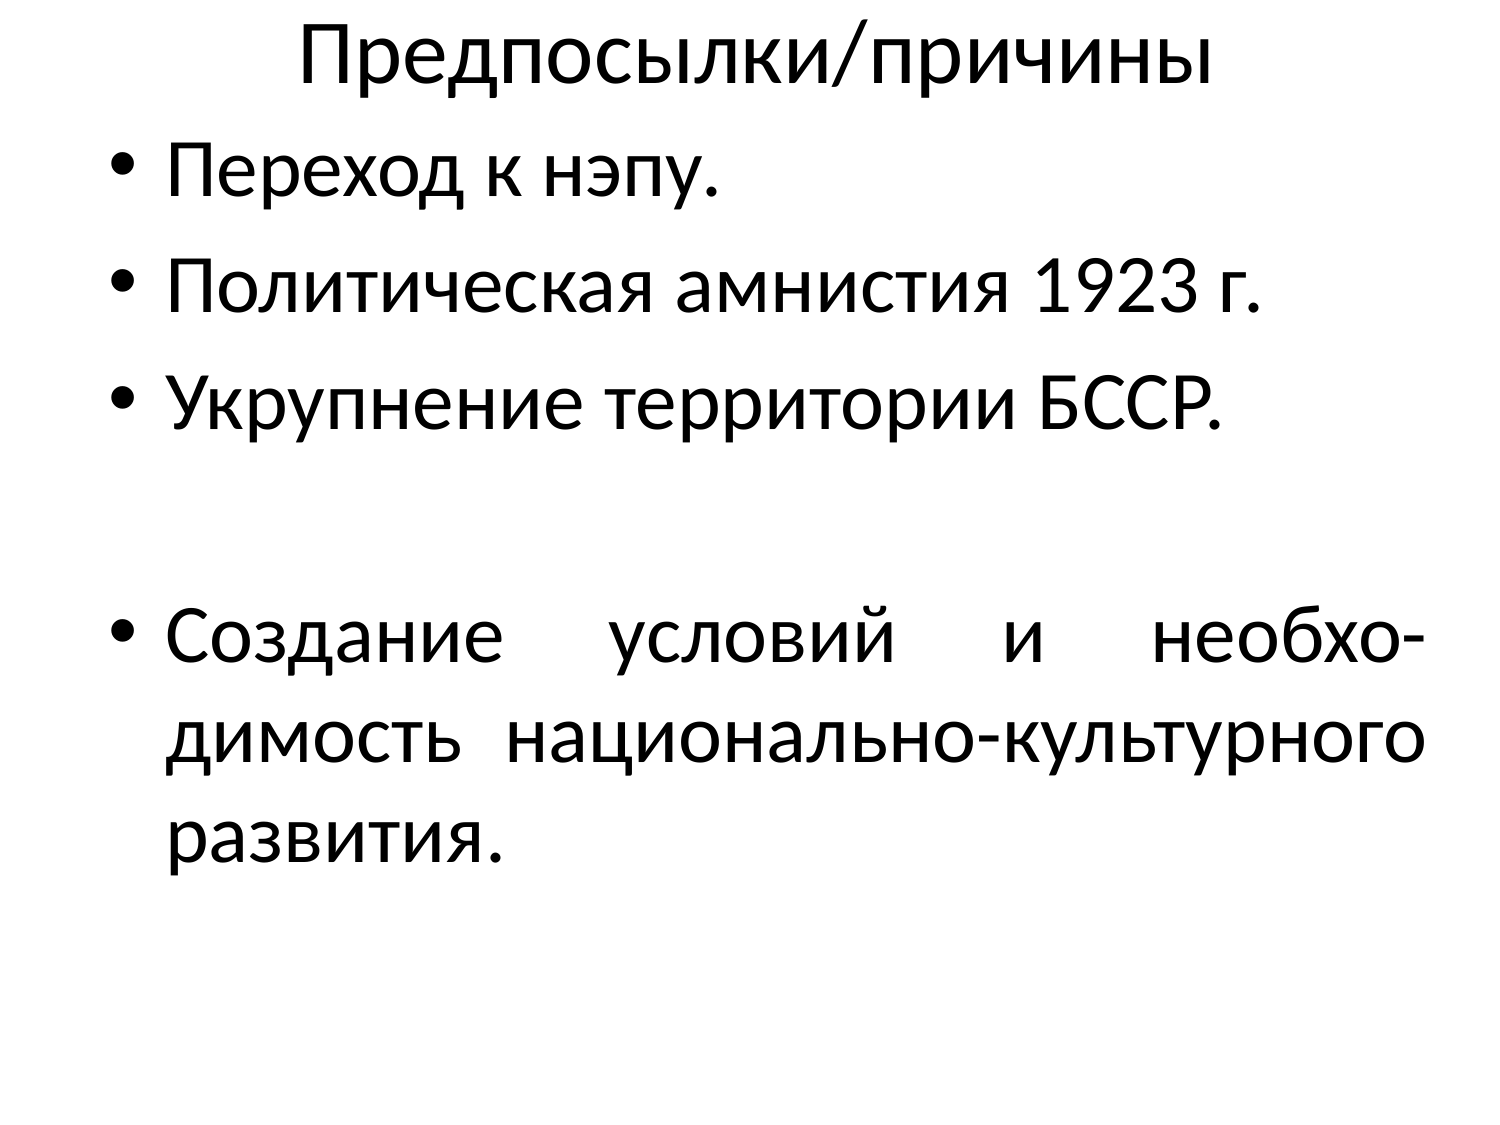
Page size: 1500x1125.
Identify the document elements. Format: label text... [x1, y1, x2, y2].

list Переход к нэпу. Политическая амнистия 1923 г. Укрупнение территории БССР. Создание условий и необхо-димость национально-культурного развития. [93, 105, 1444, 848]
title Предпосылки/причины [82, 0, 1432, 141]
